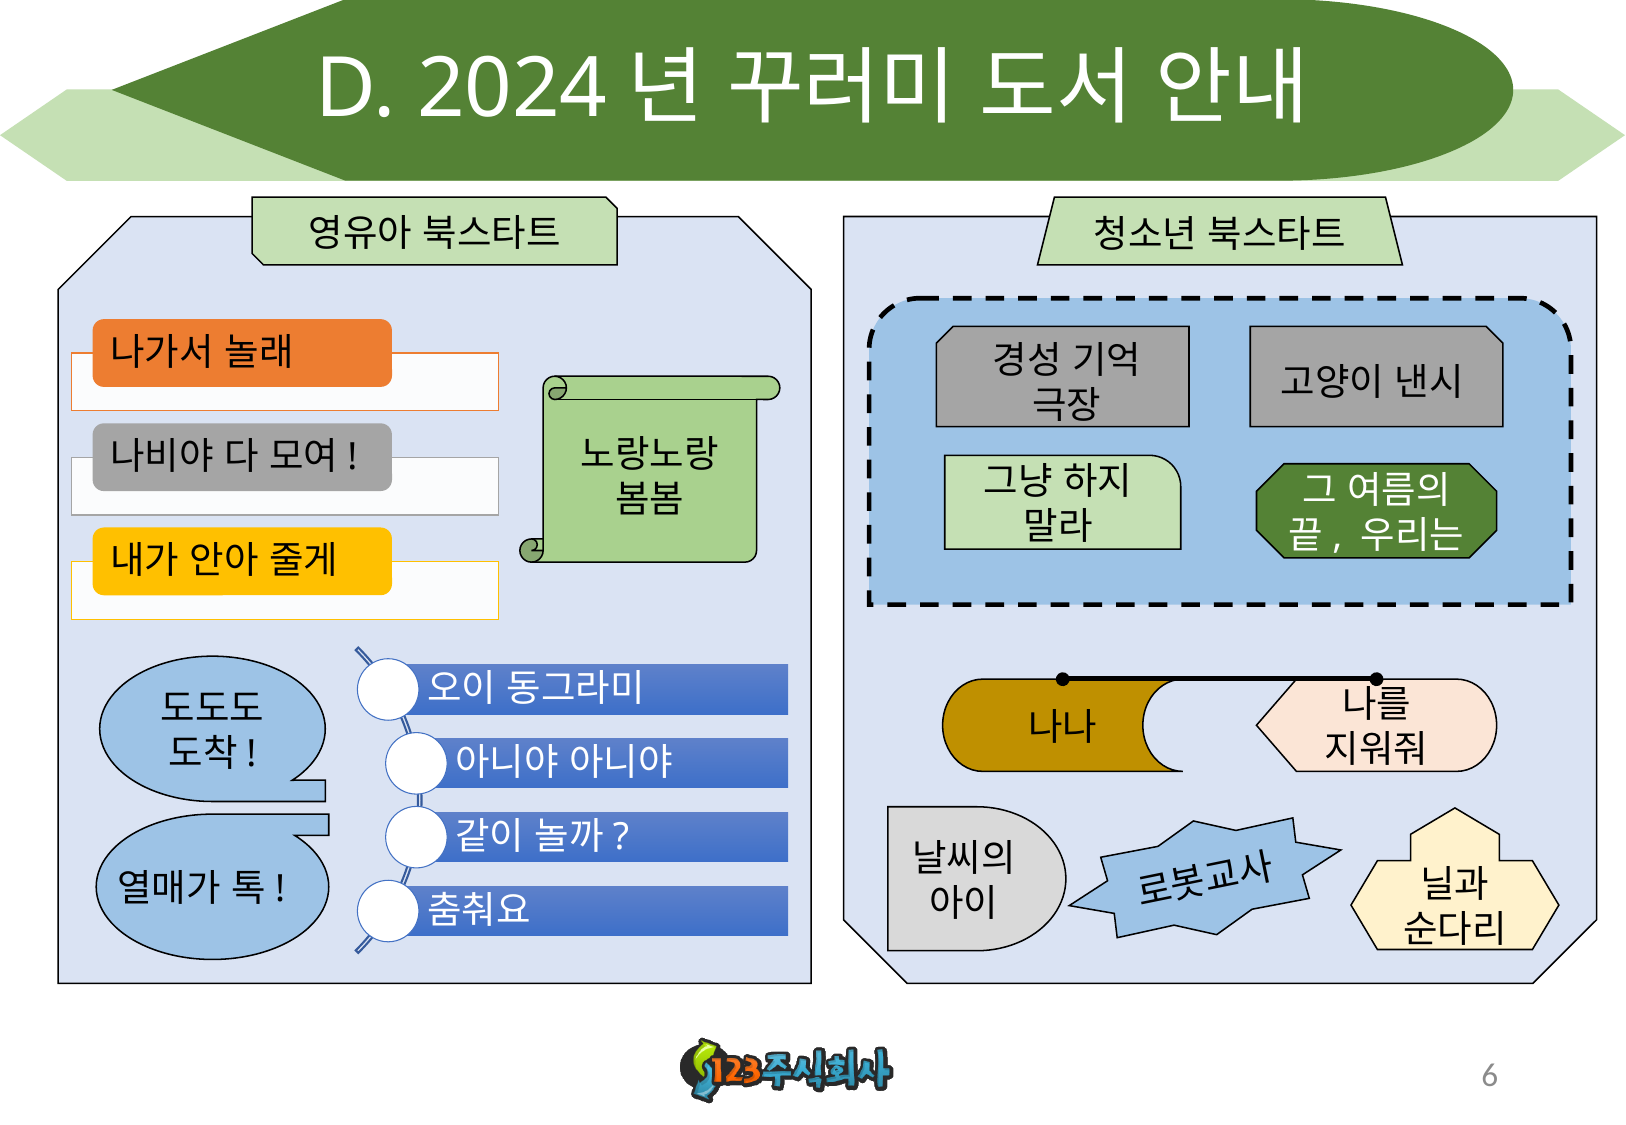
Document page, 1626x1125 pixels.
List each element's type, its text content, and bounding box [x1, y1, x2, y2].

text_box [57, 215, 813, 985]
text_box 고양이 낸시 [1249, 325, 1504, 428]
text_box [351, 640, 792, 961]
title D. 2024년 꾸러미 도서 안내 [0, 0, 1625, 181]
picture [669, 1026, 903, 1113]
text_box [105, 917, 320, 961]
text_box [95, 862, 102, 912]
text_box [842, 215, 1598, 985]
text_box 나나 [941, 678, 1183, 773]
text_box [323, 862, 330, 912]
slide_number 6 [1147, 1042, 1514, 1103]
text_box 닐과 순다리 [1349, 806, 1561, 951]
text_box 영유아 북스타트 [251, 196, 619, 266]
text_box [105, 813, 330, 856]
text_box 날씨의 아이 [886, 805, 1067, 952]
text_box 경성 기억 극장 [935, 325, 1191, 428]
text_box 그 여름의 끝, 우리는 [1255, 462, 1498, 559]
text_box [71, 311, 499, 628]
text_box 그냥 하지 말라 [943, 454, 1182, 551]
text_box 노랑노랑 봄봄 [518, 375, 781, 564]
text_box 나를 지워줘 [1255, 678, 1498, 773]
text_box 로봇교사 [1066, 816, 1344, 939]
text_box 열매가 톡! [102, 856, 323, 917]
text_box 청소년 북스타트 [1036, 196, 1404, 266]
text_box 도도도 도착! [98, 655, 327, 803]
text_box [868, 297, 1573, 606]
